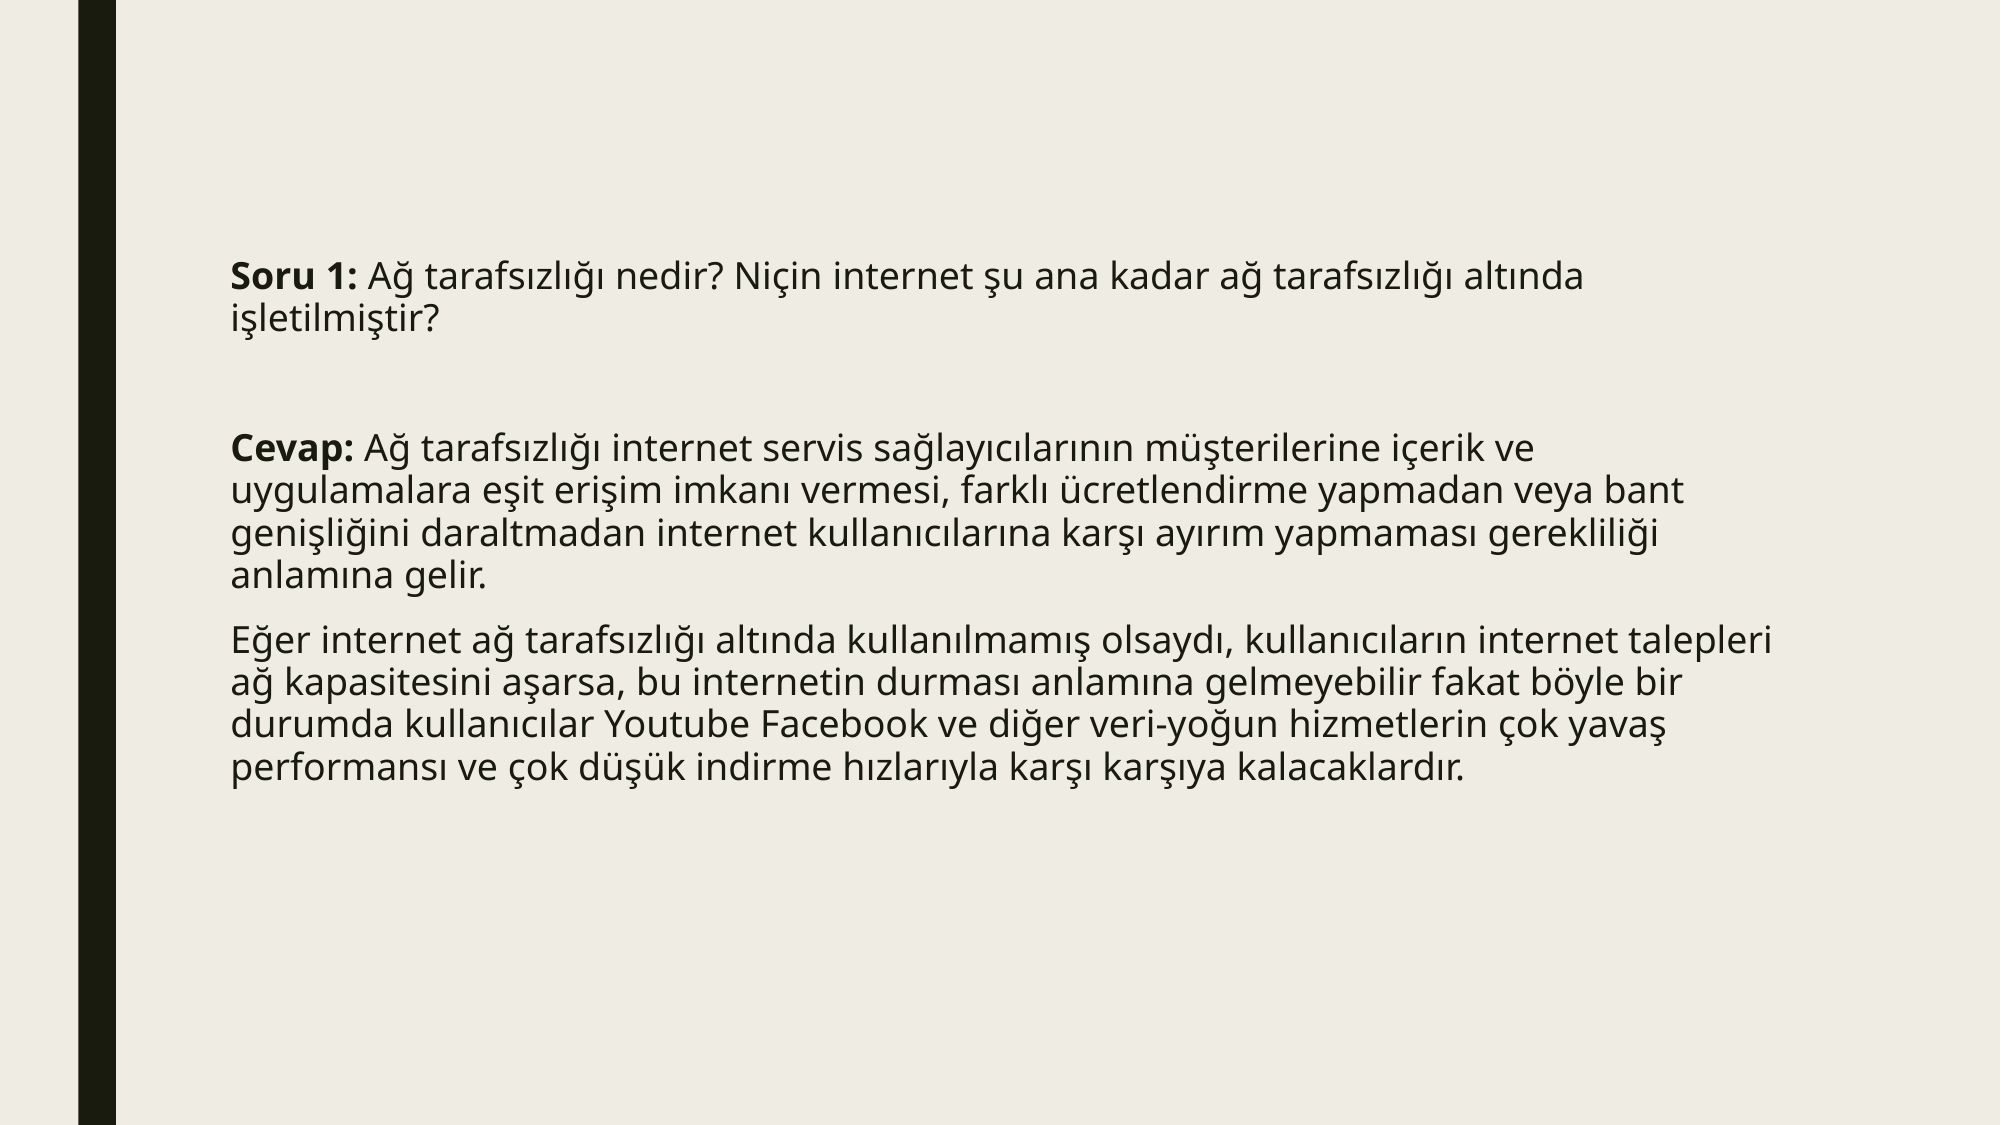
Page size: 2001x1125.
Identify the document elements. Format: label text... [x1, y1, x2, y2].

list Soru 1: Ağ tarafsızlığı nedir? Niçin internet şu ana kadar ağ tarafsızlığı altında işletilmiştir? Cevap: Ağ tarafsızlığı internet servis sağlayıcılarının müşterilerine içerik ve uygulamalara eşit erişim imkanı vermesi, farklı ücretlendirme yapmadan veya bant genişliğini daraltmadan internet kullanıcılarına karşı ayırım yapmaması gerekliliği anlamına gelir. Eğer internet ağ tarafsızlığı altında kullanılmamış olsaydı, kullanıcıların internet talepleri ağ kapasitesini aşarsa, bu internetin durması anlamına gelmeyebilir fakat böyle bir durumda kullanıcılar Youtube Facebook ve diğer veri-yoğun hizmetlerin çok yavaş performansı ve çok düşük indirme hızlarıyla karşı karşıya kalacaklardır. [215, 248, 1791, 800]
